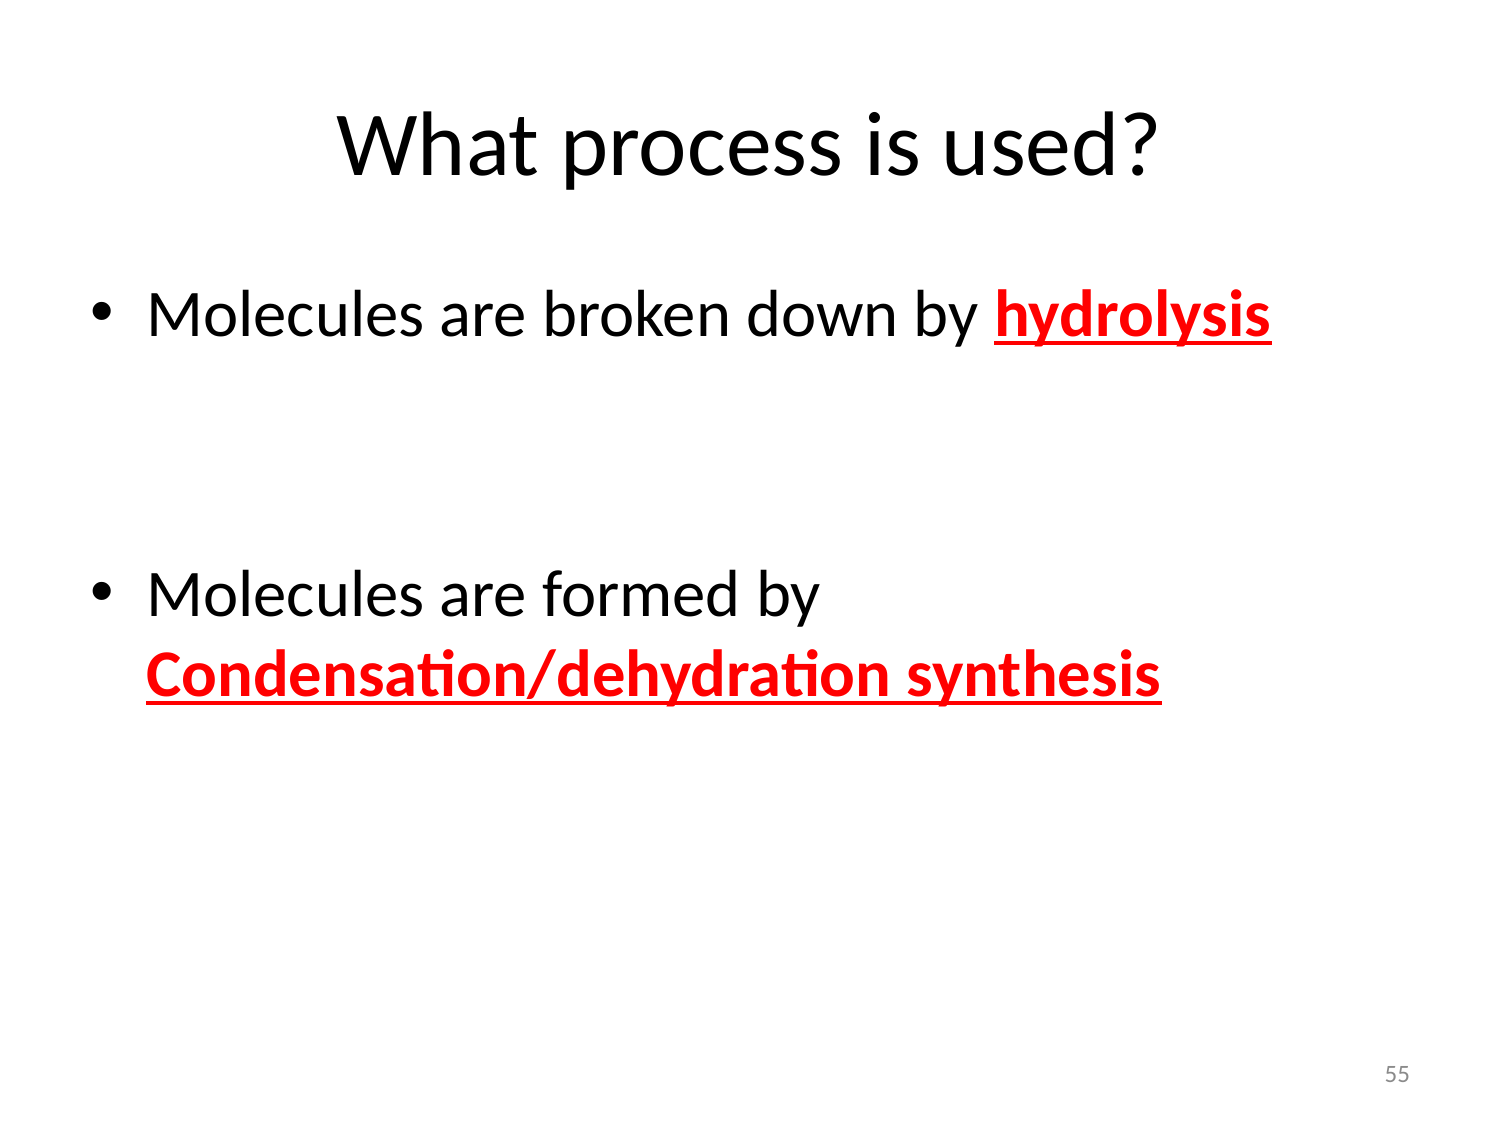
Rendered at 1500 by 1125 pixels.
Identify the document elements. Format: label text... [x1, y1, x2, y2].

slide_number 55 [1074, 1042, 1425, 1103]
title What process is used? [75, 45, 1425, 233]
list Molecules are broken down by hydrolysis Molecules are formed by Condensation/dehydration synthesis [75, 262, 1425, 1005]
